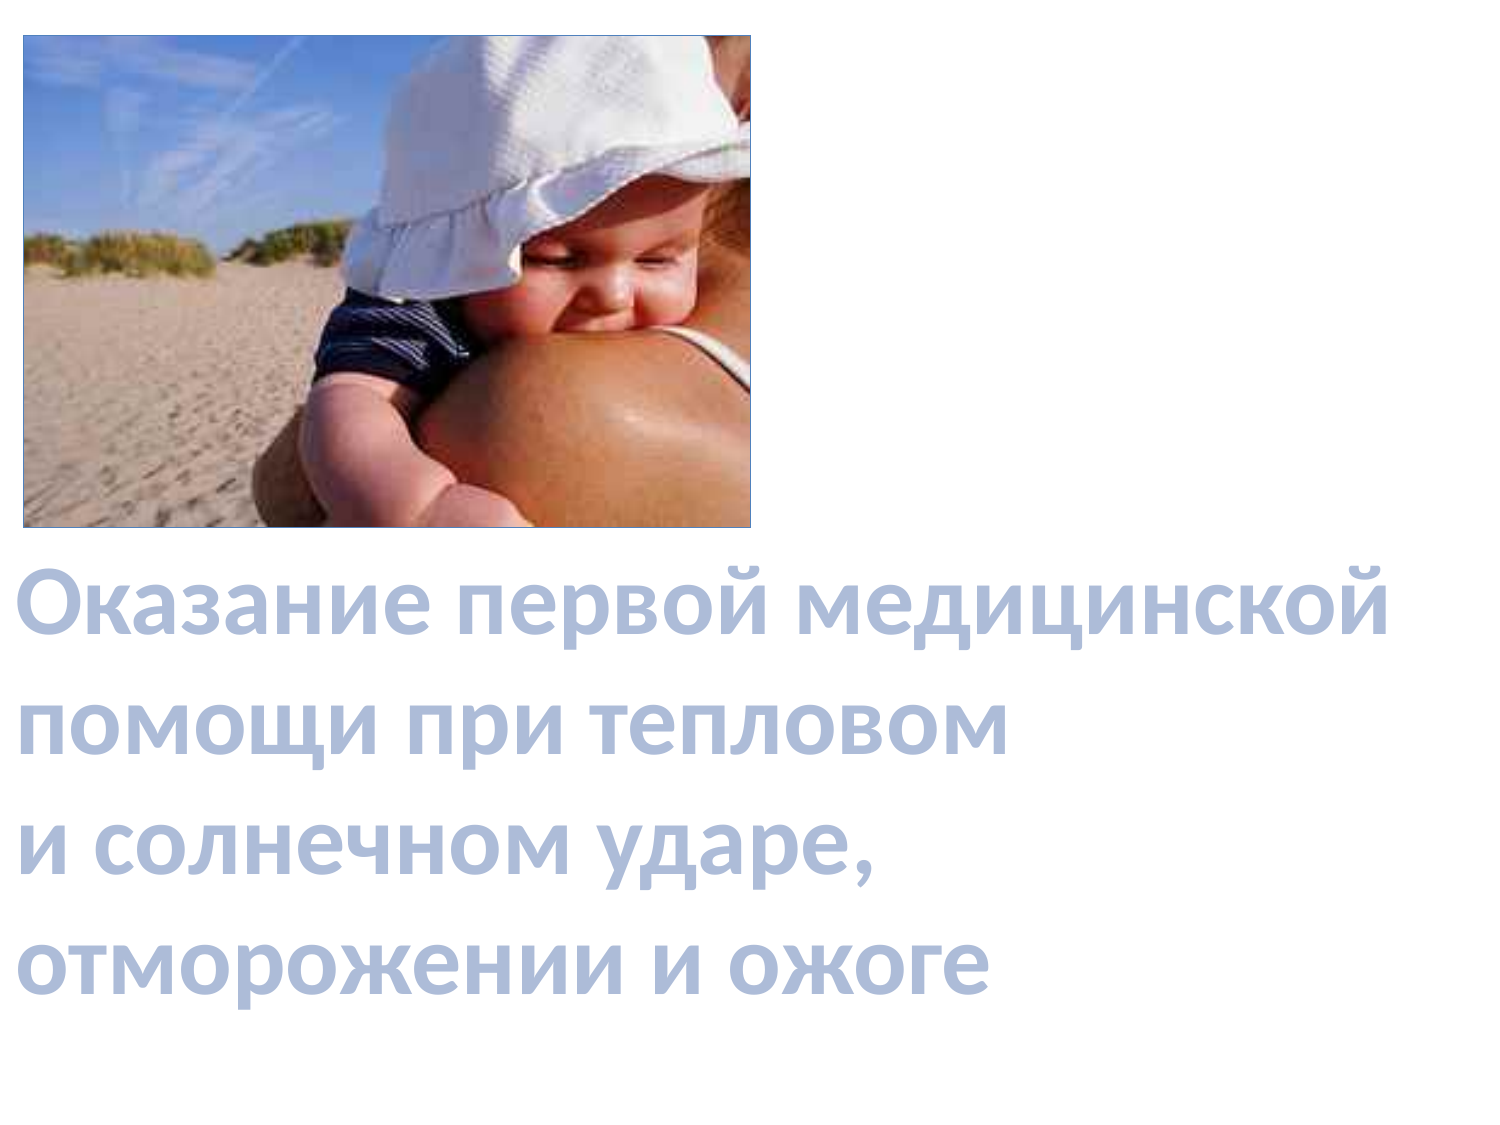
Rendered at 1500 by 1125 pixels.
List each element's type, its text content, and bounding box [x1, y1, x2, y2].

picture [23, 34, 752, 528]
text_box Оказание первой медицинской помощи при тепловом и солнечном ударе, отморожении и ожоге [0, 527, 1500, 1023]
